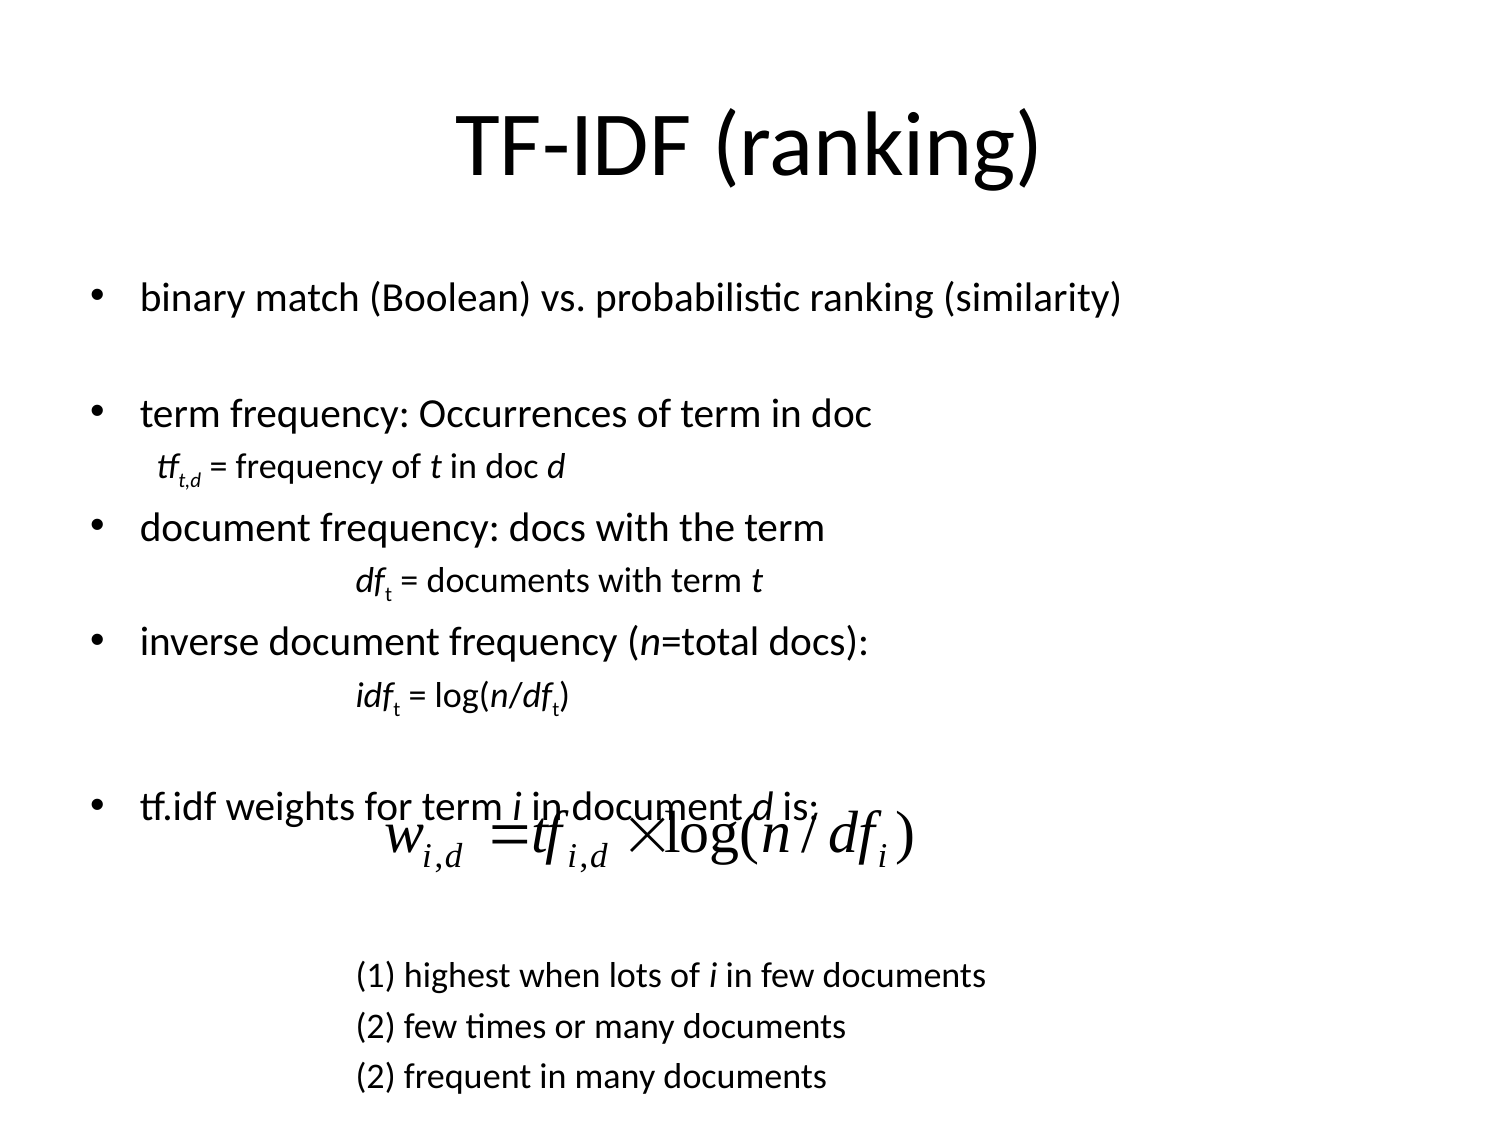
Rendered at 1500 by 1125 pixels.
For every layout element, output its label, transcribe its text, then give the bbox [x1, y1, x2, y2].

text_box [374, 792, 926, 888]
title TF-IDF (ranking) [75, 45, 1425, 233]
list binary match (Boolean) vs. probabilistic ranking (similarity) term frequency: Occurrences of term in doc tft,d = frequency of t in doc d document frequency: docs with the term dft = documents with term t inverse document frequency (n=total docs): idft = log(n/dft) tf.idf weights for term i in document d is: (1) highest when lots of i in few documents (2) few times or many documents (2) frequent in many documents [75, 262, 1425, 1113]
